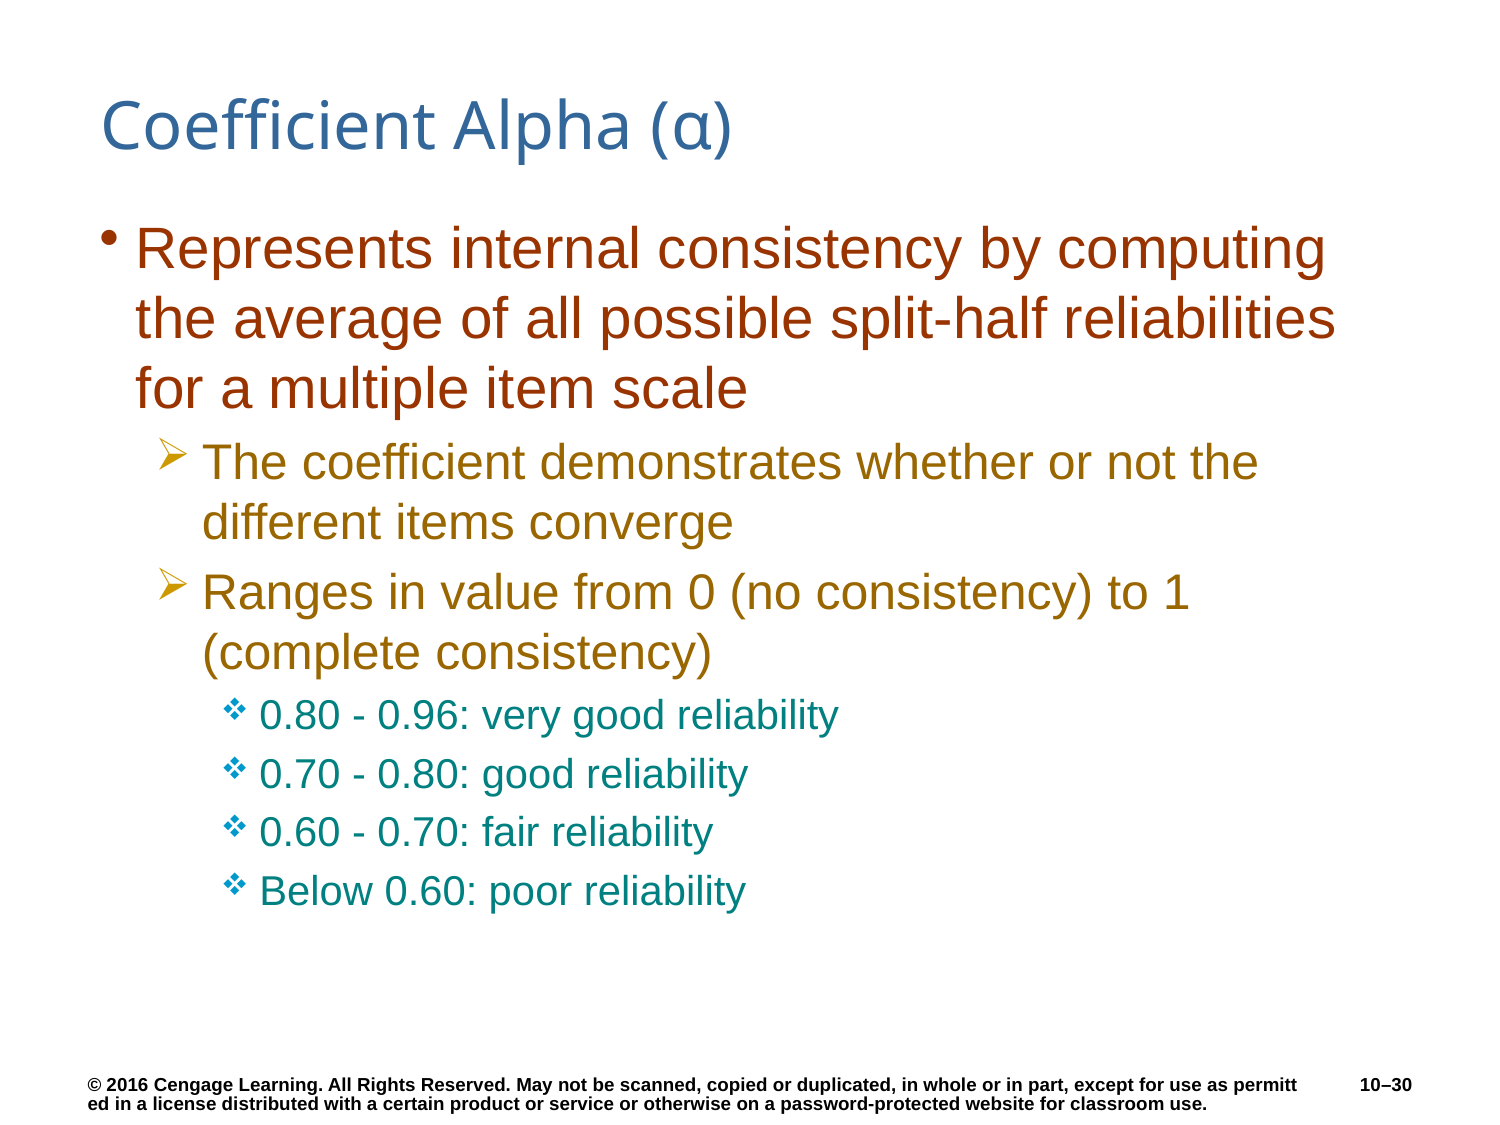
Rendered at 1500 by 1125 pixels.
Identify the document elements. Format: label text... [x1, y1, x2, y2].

list Represents internal consistency by computing the average of all possible split-half reliabilities for a multiple item scale The coefficient demonstrates whether or not the different items converge Ranges in value from 0 (no consistency) to 1 (complete consistency) 0.80 - 0.96: very good reliability 0.70 - 0.80: good reliability 0.60 - 0.70: fair reliability Below 0.60: poor reliability [84, 202, 1414, 1013]
title Coefficient Alpha (α) [85, 75, 1411, 171]
footer © 2016 Cengage Learning. All Rights Reserved. May not be scanned, copied or duplicated, in whole or in part, except for use as permitted in a license distributed with a certain product or service or otherwise on a password-protected website for classroom use. [87, 1057, 1050, 1103]
slide_number 10–30 [1050, 1042, 1413, 1103]
